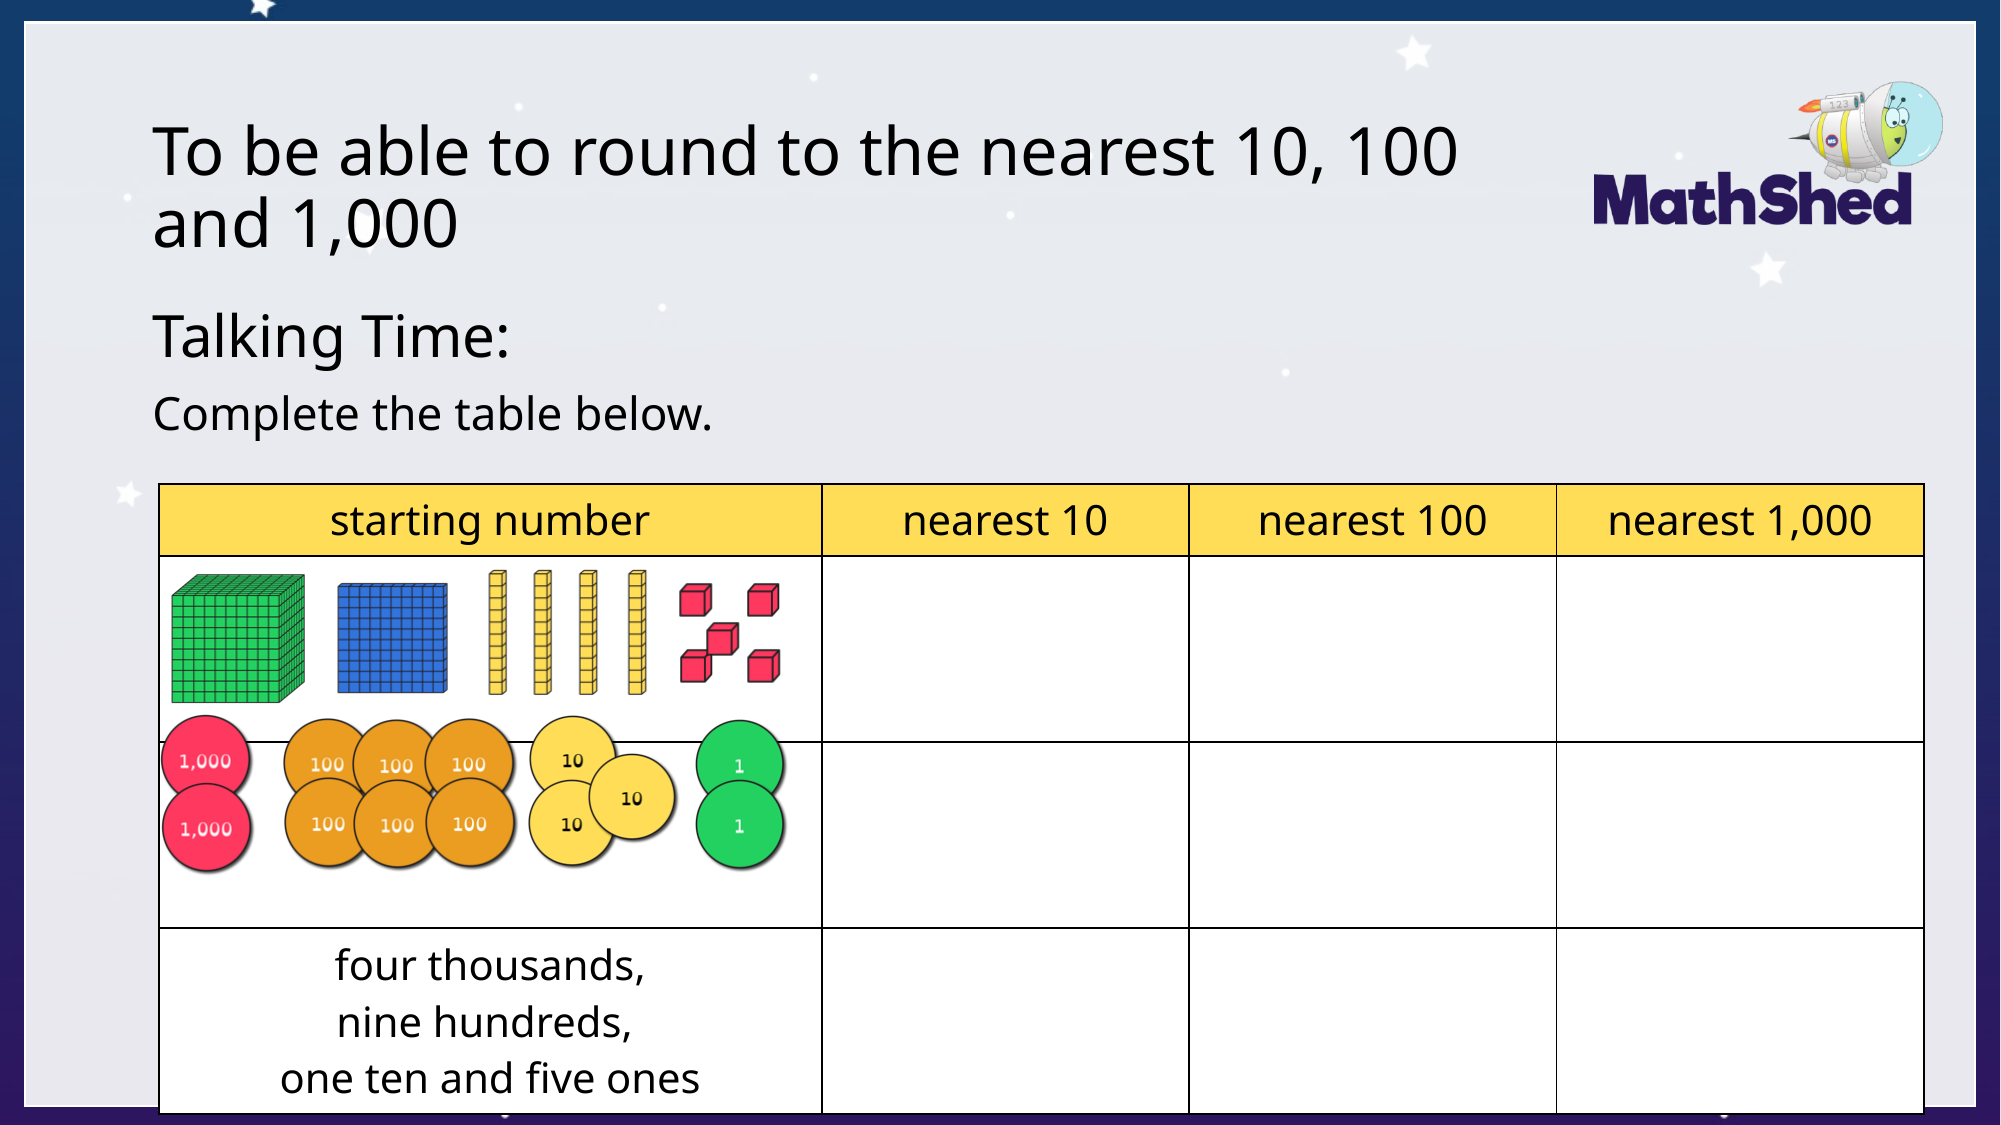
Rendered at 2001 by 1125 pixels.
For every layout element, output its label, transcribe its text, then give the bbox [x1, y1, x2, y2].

table_cell four thousands, nine hundreds, one ten and five ones [160, 929, 821, 1113]
table_header nearest 10 [823, 485, 1188, 555]
table_header starting number [160, 485, 821, 555]
table_header nearest 100 [1190, 485, 1556, 555]
table_cell [160, 557, 821, 741]
table_cell [1557, 929, 1923, 1113]
picture [0, 0, 2001, 1125]
table_cell [1190, 929, 1556, 1113]
list Talking Time: Complete the table below. [137, 299, 1863, 1014]
table_cell [1557, 557, 1923, 741]
table_cell [1190, 743, 1556, 927]
title To be able to round to the nearest 10, 100 and 1,000 [137, 81, 1578, 299]
table_cell [823, 929, 1188, 1113]
table_cell [823, 557, 1188, 741]
table_cell [823, 743, 1188, 927]
table_cell [160, 743, 821, 927]
table_cell [1557, 743, 1923, 927]
table_cell [1190, 557, 1556, 741]
table_header nearest 1,000 [1557, 485, 1923, 555]
